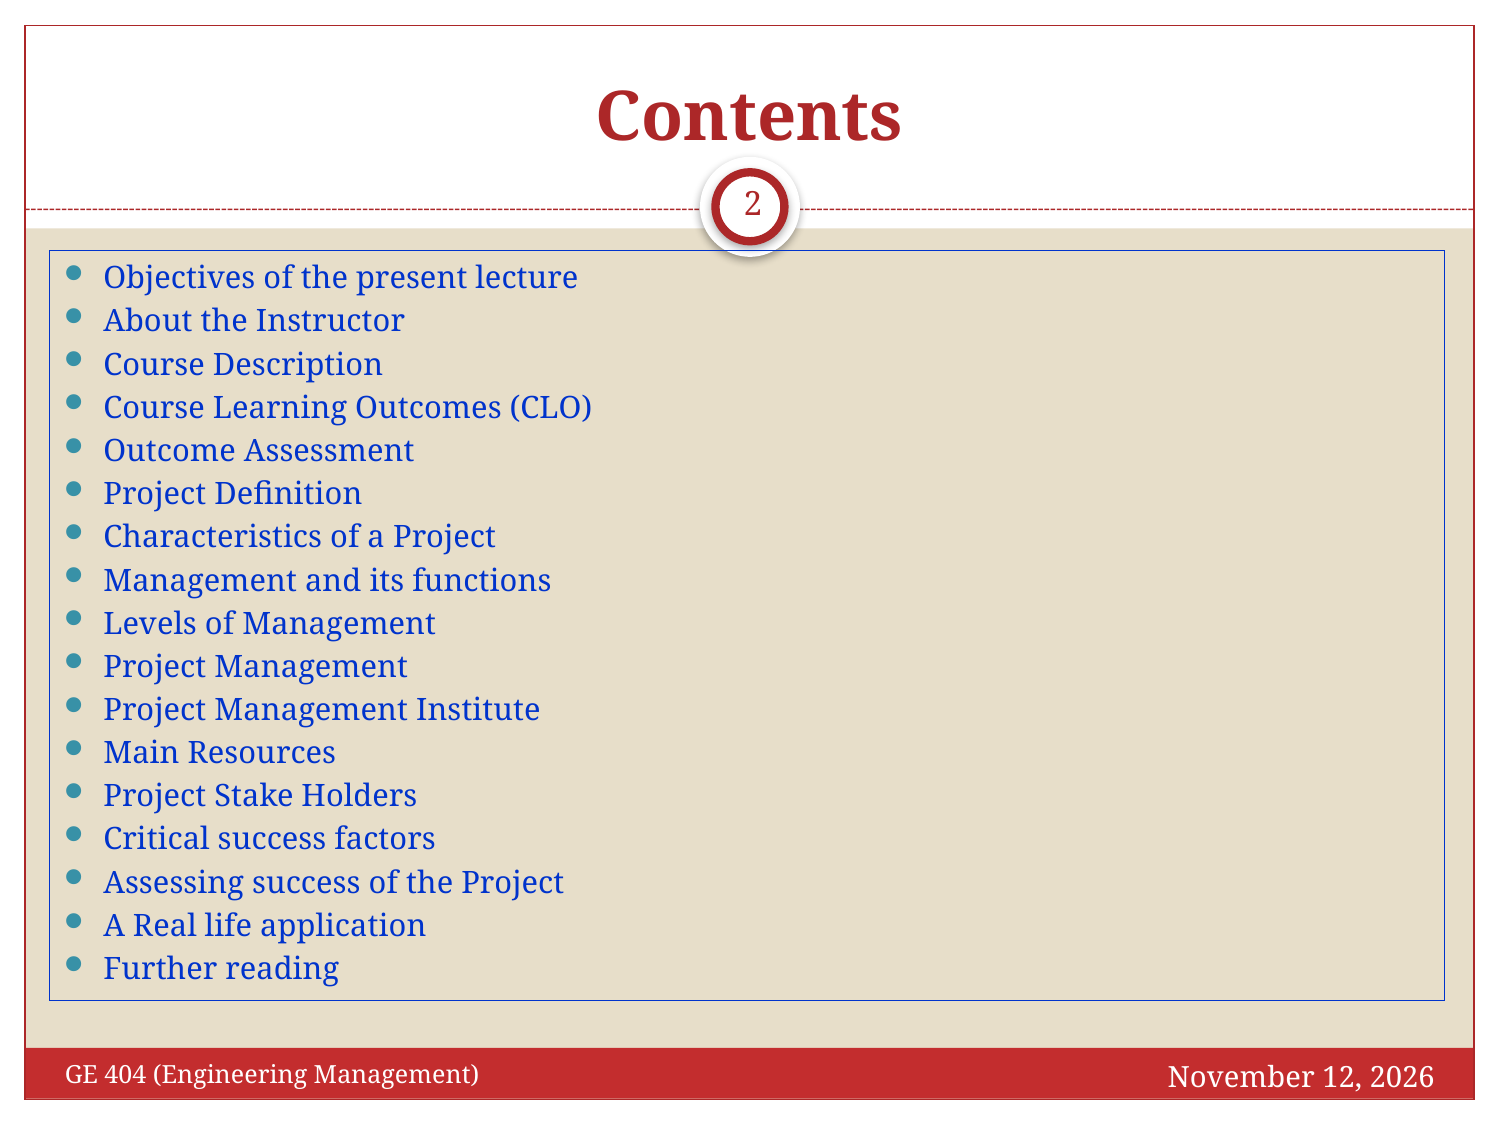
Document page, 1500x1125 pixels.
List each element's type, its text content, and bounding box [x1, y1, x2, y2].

list Objectives of the present lecture About the Instructor Course Description Course Learning Outcomes (CLO) Outcome Assessment Project Definition Characteristics of a Project Management and its functions Levels of Management Project Management Project Management Institute Main Resources Project Stake Holders Critical success factors Assessing success of the Project A Real life application Further reading [49, 250, 1445, 1001]
title Contents [49, 37, 1450, 162]
footer GE 404 (Engineering Management) [50, 1051, 638, 1112]
slide_number 2 [715, 168, 791, 241]
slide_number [950, 1050, 1450, 1111]
